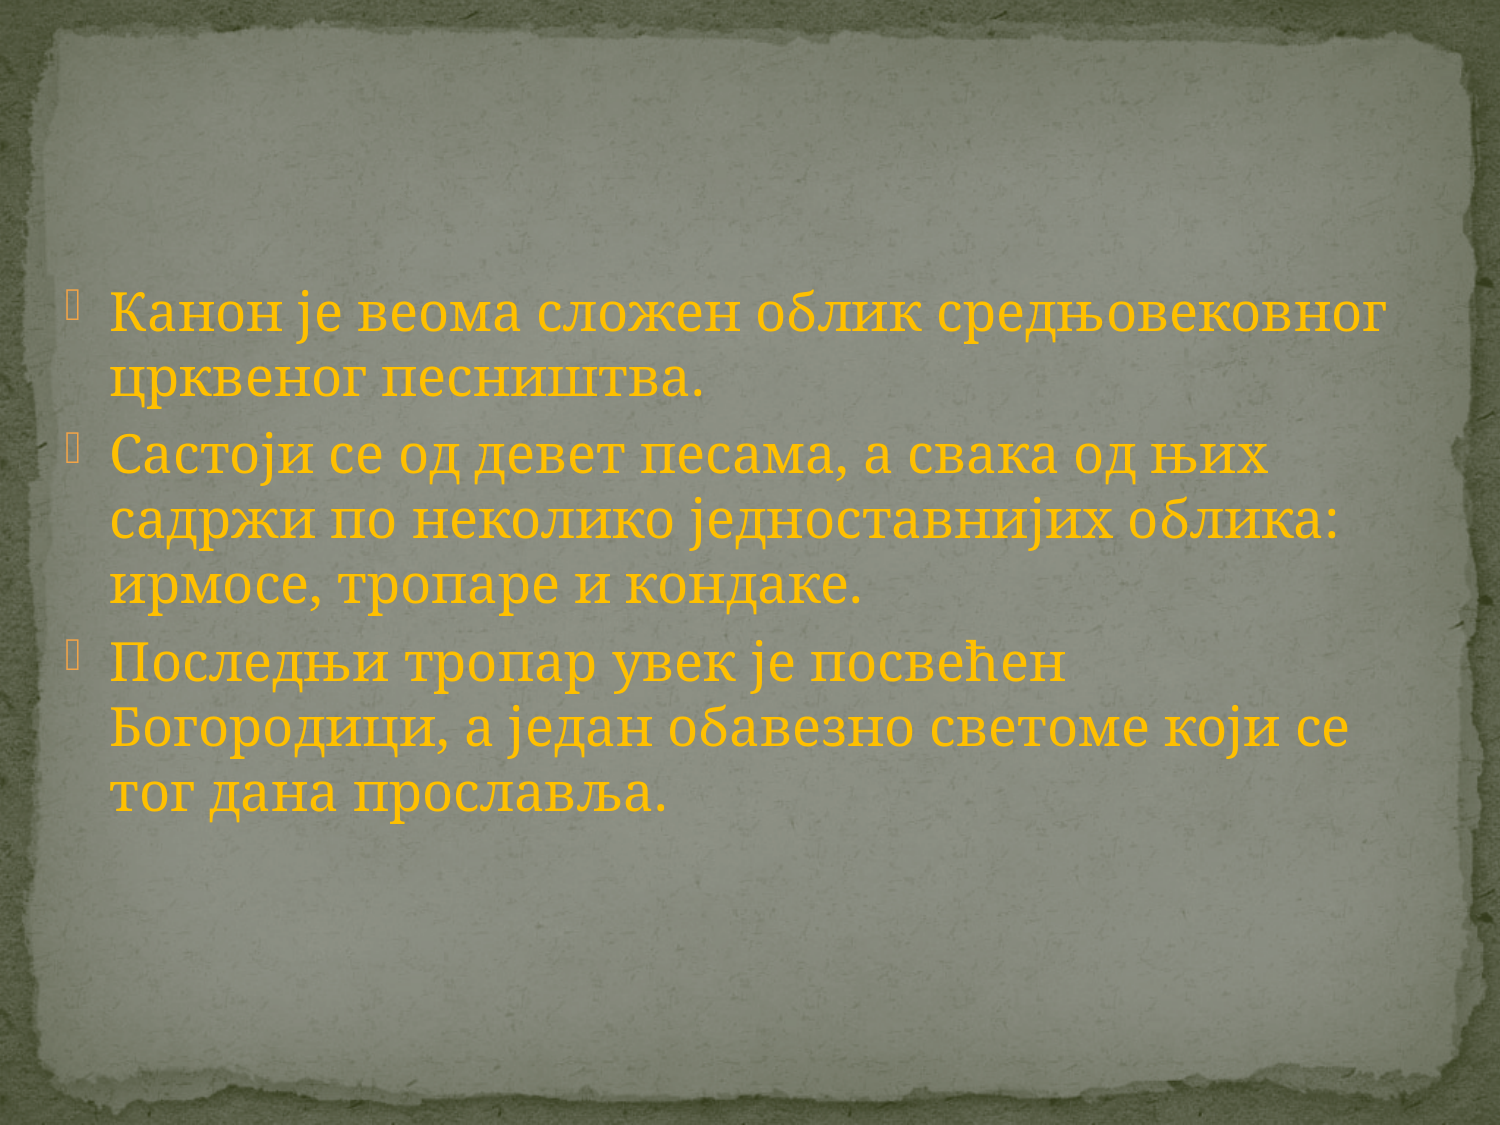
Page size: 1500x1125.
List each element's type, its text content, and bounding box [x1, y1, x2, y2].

list Канон је веома сложен облик средњовековног црквеног песништва. Састоји се од девет песама, а свака од њих садржи по неколико једноставнијих облика: ирмосе, тропаре и кондаке. Последњи тропар увек је посвећен Богородици, а један обавезно светоме који се тог дана прославља. [50, 37, 1425, 1035]
